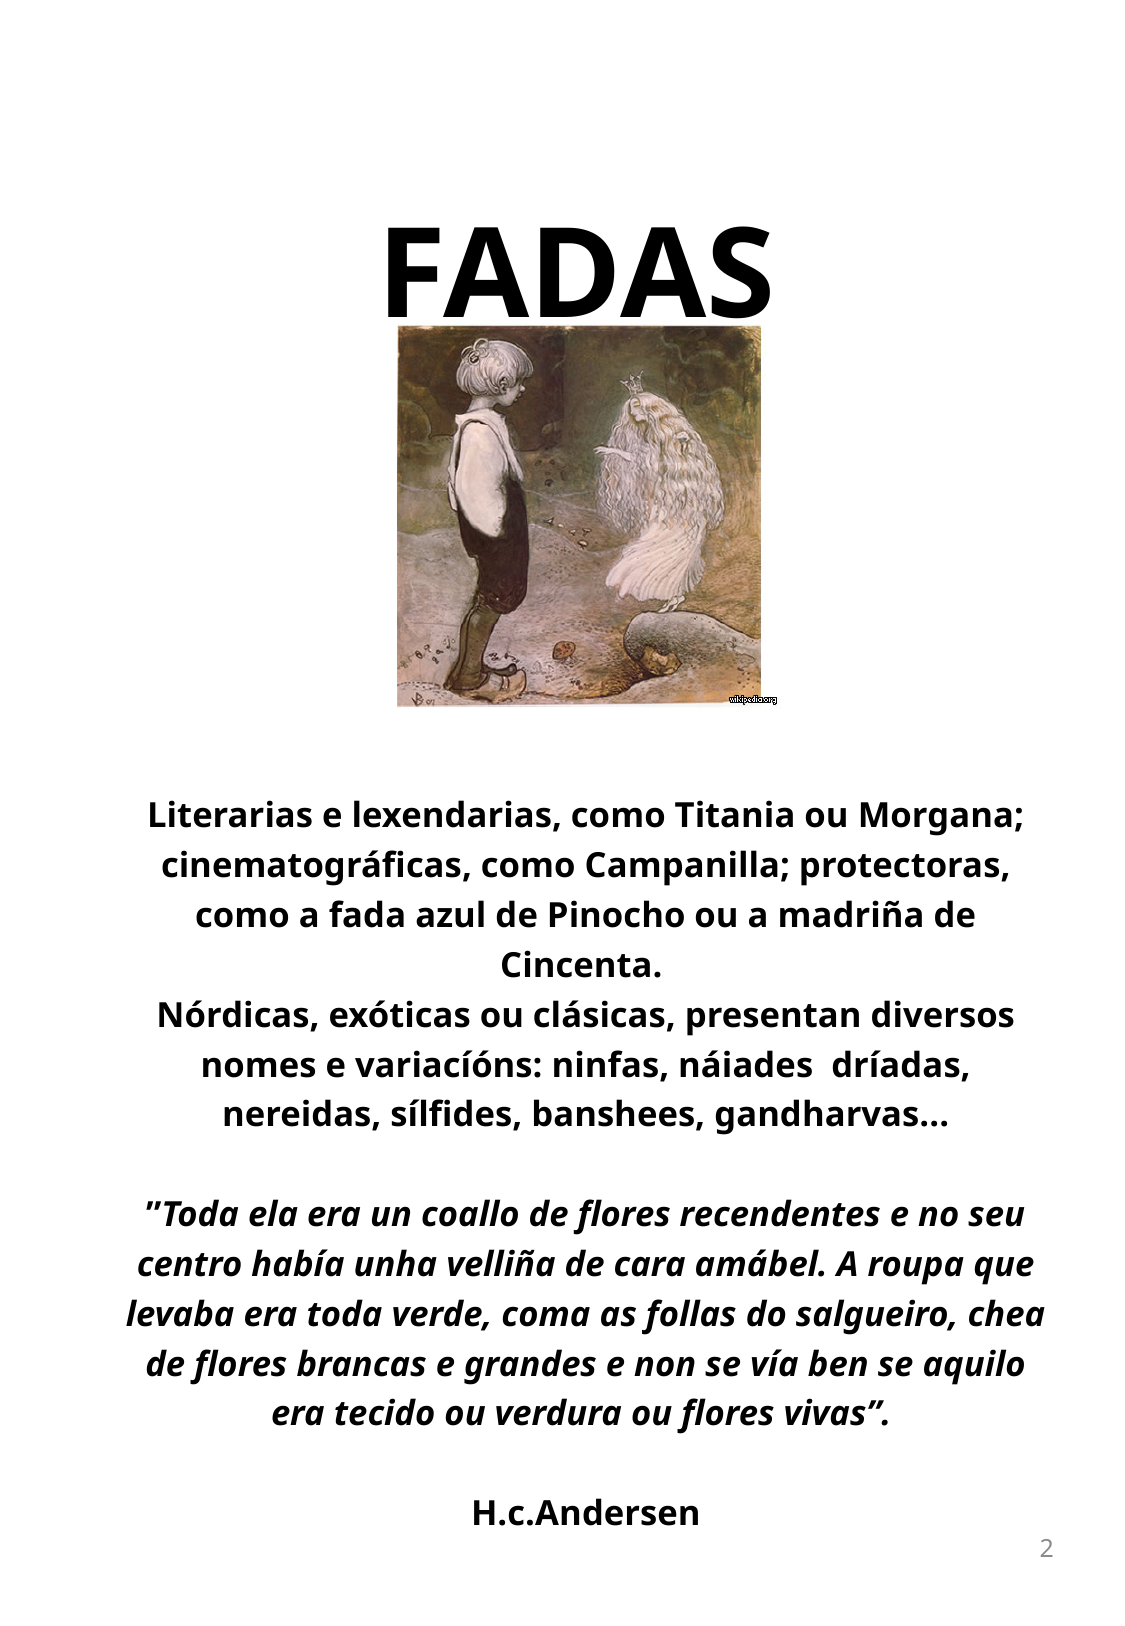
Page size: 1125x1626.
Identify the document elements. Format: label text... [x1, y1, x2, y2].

text_box Literarias e lexendarias, como Titania ou Morgana; cinematográficas, como Campanilla; protectoras, como a fada azul de Pinocho ou a madriña de Cincenta. Nórdicas, exóticas ou clásicas, presentan diversos nomes e variacíóns: ninfas, náiades dríadas, nereidas, sílfides, banshees, gandharvas... ”Toda ela era un coallo de flores recendentes e no seu centro había unha velliña de cara amábel. A roupa que levaba era toda verde, coma as follas do salgueiro, chea de flores brancas e grandes e non se vía ben se aquilo era tecido ou verdura ou flores vivas”. H.c.Andersen [105, 777, 1067, 1563]
slide_number 2 [806, 1506, 1069, 1593]
picture [374, 320, 782, 709]
title FADAS [210, 167, 943, 368]
